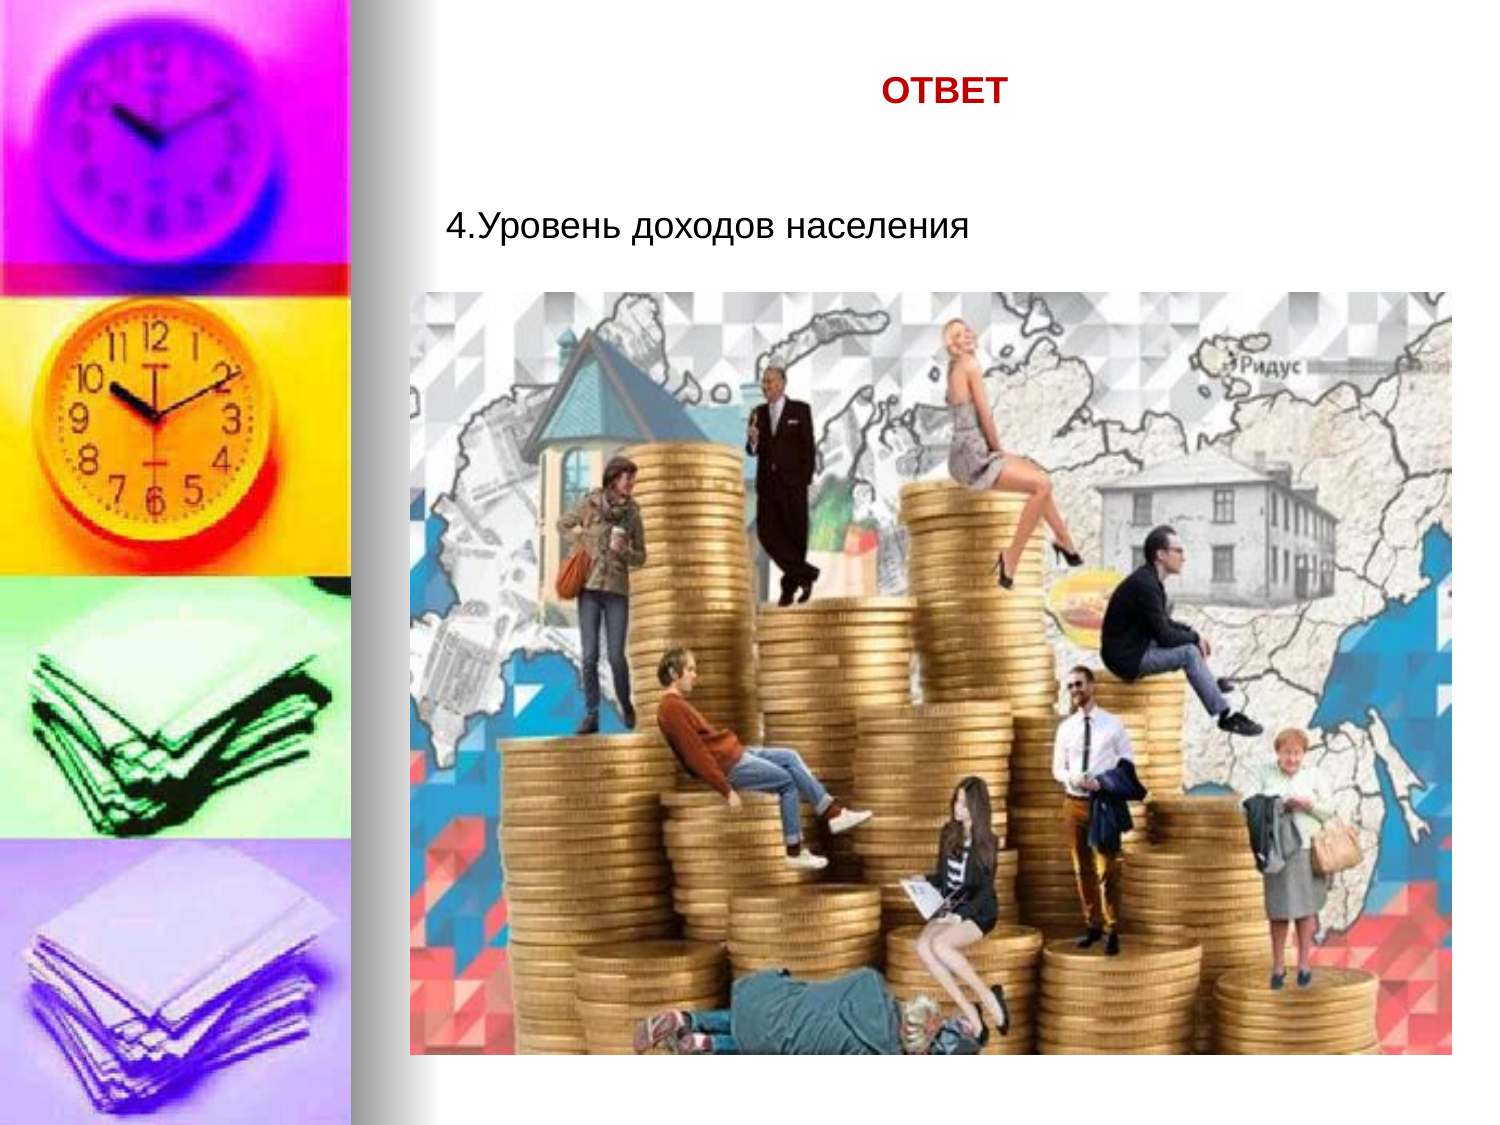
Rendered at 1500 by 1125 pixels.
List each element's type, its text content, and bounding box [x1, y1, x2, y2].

text_box ОТВЕТ 4.Уровень доходов населения [430, 58, 1459, 254]
picture [0, 0, 351, 1125]
picture [409, 292, 1452, 1055]
